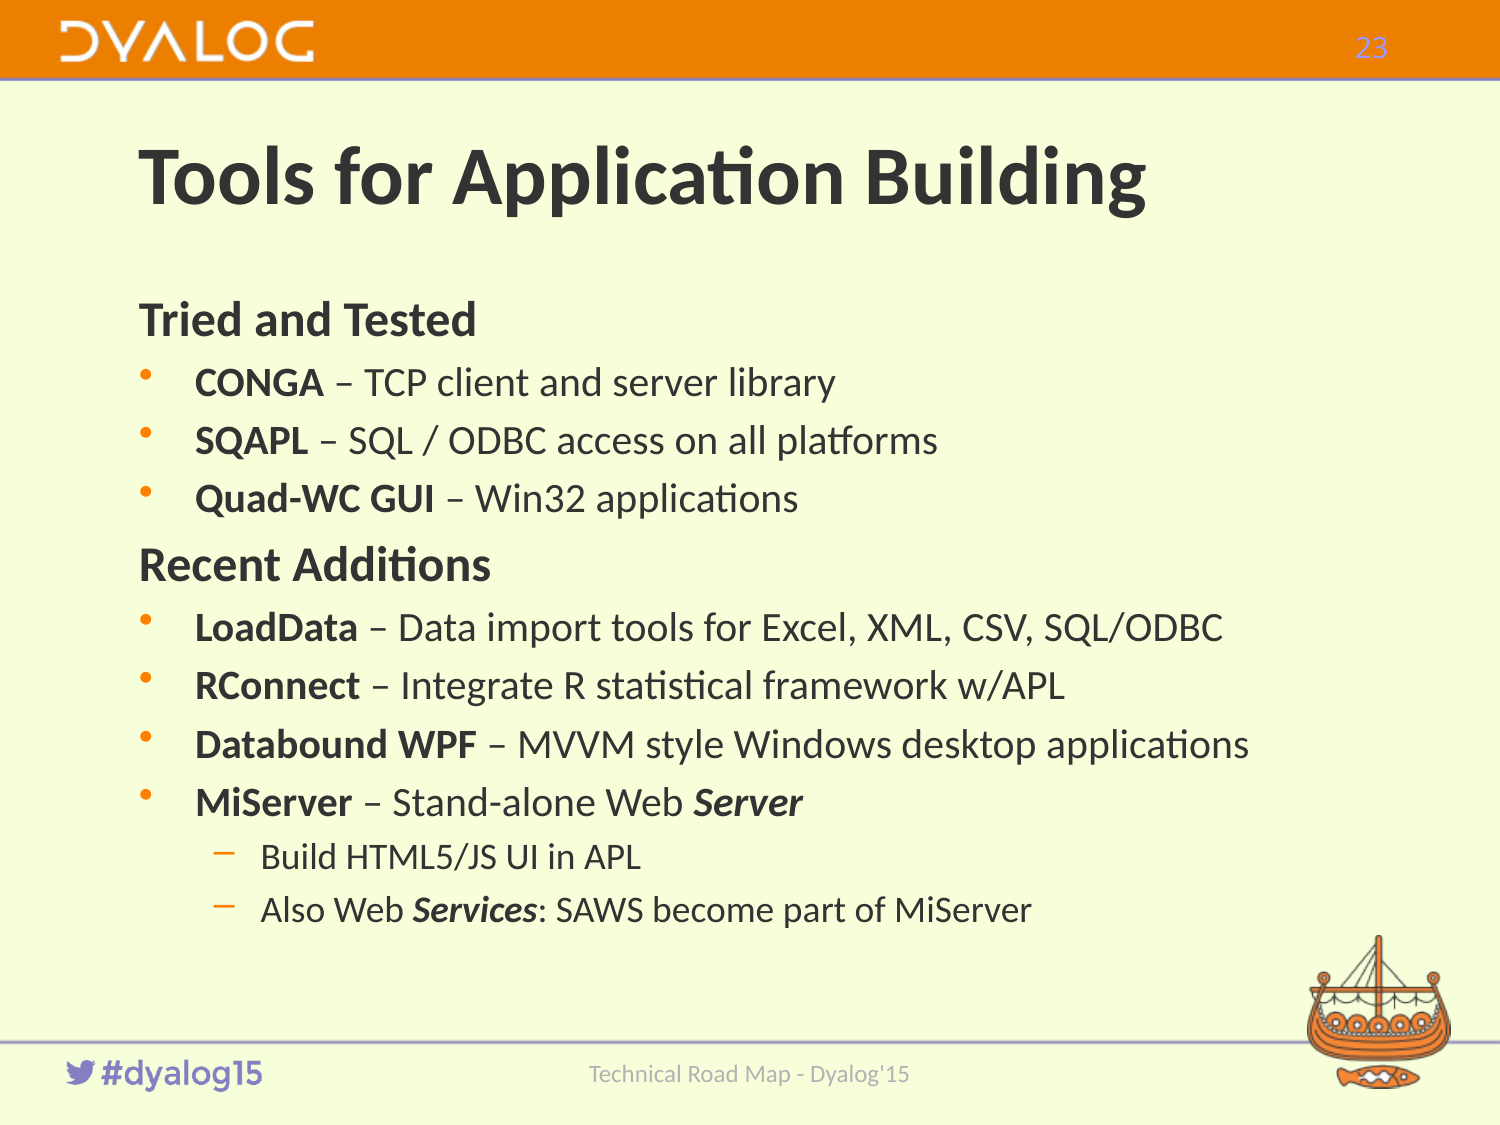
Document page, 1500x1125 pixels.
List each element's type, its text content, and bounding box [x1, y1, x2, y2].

footer Technical Road Map - Dyalog'15 [395, 1042, 1105, 1103]
list Tried and Tested CONGA – TCP client and server library SQAPL – SQL / ODBC access on all platforms Quad-WC GUI – Win32 applications Recent Additions LoadData – Data import tools for Excel, XML, CSV, SQL/ODBC RConnect – Integrate R statistical framework w/APL Databound WPF – MVVM style Windows desktop applications MiServer – Stand-alone Web Server Build HTML5/JS UI in APL Also Web Services: SAWS become part of MiServer [123, 278, 1376, 988]
picture [0, 0, 1500, 1125]
slide_number 22 [1293, 19, 1451, 79]
title Tools for Application Building [123, 113, 1376, 254]
